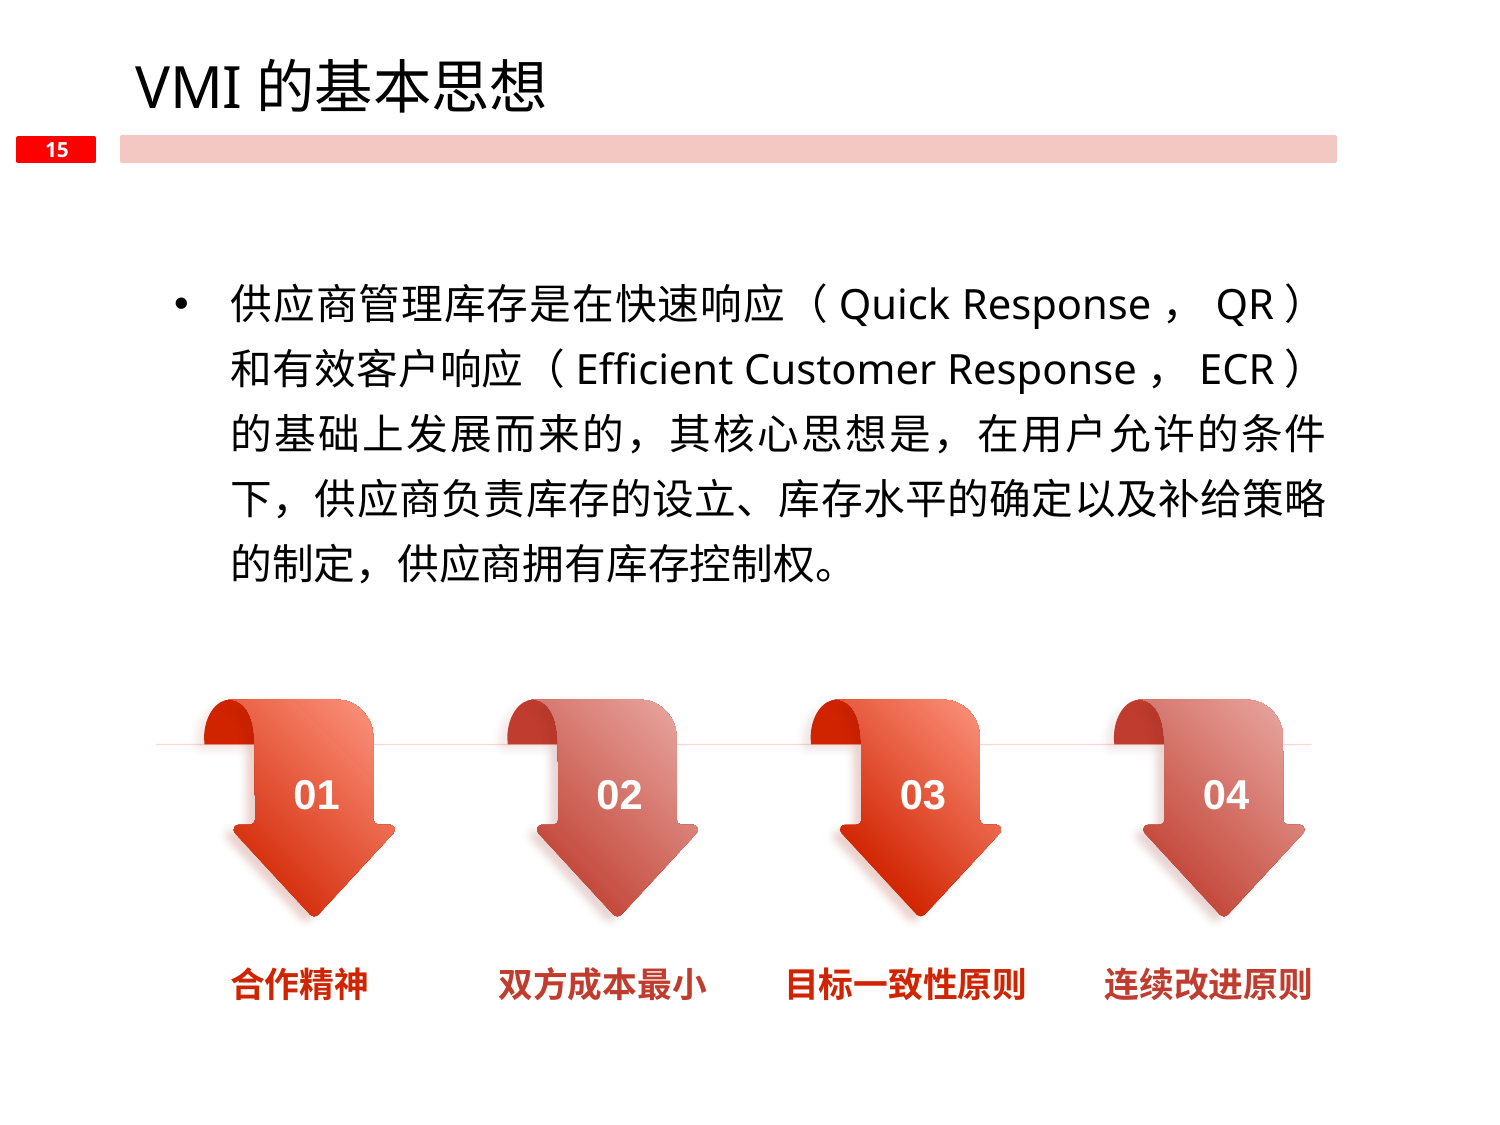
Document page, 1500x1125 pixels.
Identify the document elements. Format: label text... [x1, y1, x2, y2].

text_box 03 [838, 752, 1004, 919]
text_box [808, 697, 846, 743]
text_box [1111, 698, 1151, 743]
text_box 连续改进原则 [1083, 922, 1336, 1005]
text_box [17, 129, 97, 189]
text_box 合作精神 [173, 922, 426, 1005]
text_box 供应商管理库存是在快速响应（Quick Response，QR）和有效客户响应（Efficient Customer Response，ECR）的基础上发展而来的，其核心思想是，在用户允许的条件下，供应商负责库存的设立、库存水平的确定以及补给策略的制定，供应商拥有库存控制权。 [159, 255, 1342, 596]
text_box [201, 697, 239, 743]
text_box 双方成本最小 [476, 922, 729, 1005]
text_box 04 [1141, 752, 1307, 919]
text_box VMI的基本思想 [120, 42, 563, 128]
text_box 04 [1136, 697, 1286, 743]
text_box 01 [226, 697, 376, 743]
text_box 02 [529, 697, 679, 743]
text_box [505, 697, 542, 743]
text_box 01 [231, 752, 397, 919]
text_box 目标一致性原则 [779, 922, 1032, 1005]
text_box 03 [832, 697, 982, 743]
text_box 02 [535, 752, 700, 919]
